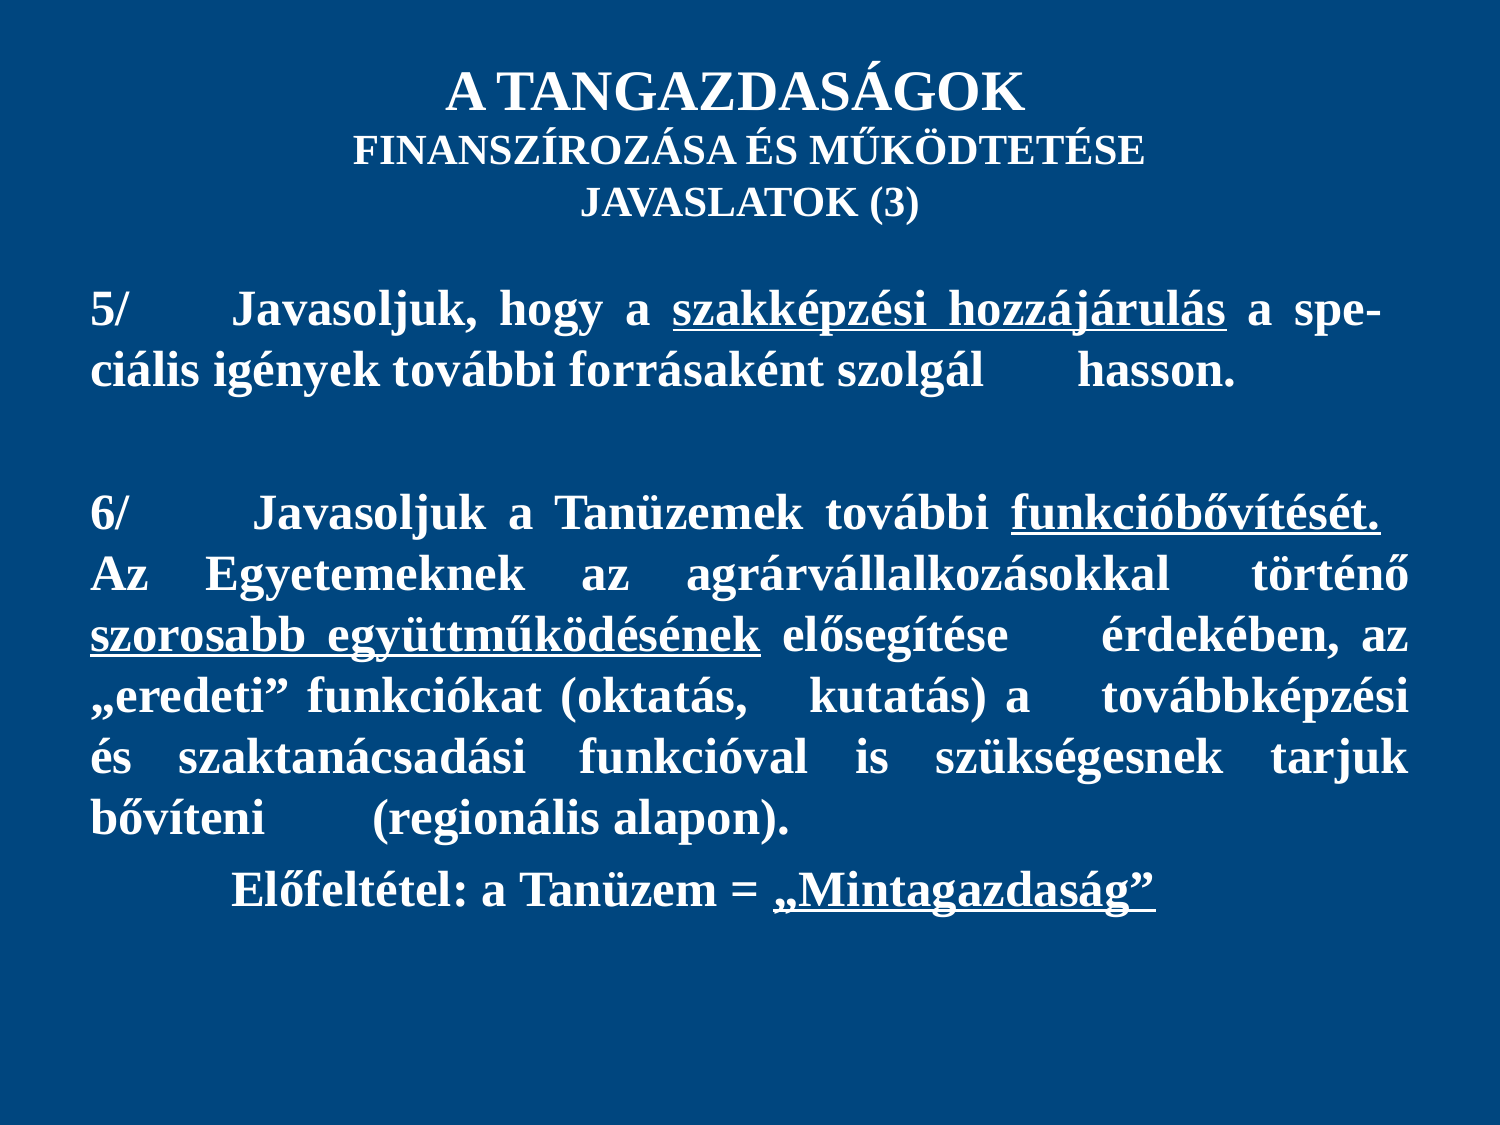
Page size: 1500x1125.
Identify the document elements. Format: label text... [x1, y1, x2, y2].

list 5/ Javasoljuk, hogy a szakképzési hozzájárulás a spe- ciális igények további forrásaként szolgál hasson. 6/ Javasoljuk a Tanüzemek további funkcióbővítését. Az Egyetemeknek az agrárvállalkozásokkal történő szorosabb együttműködésének elősegítése érdekében, az „eredeti” funkciókat (oktatás, kutatás) a továbbképzési és szaktanácsadási funkcióval is szükségesnek tarjuk bővíteni (regionális alapon). Előfeltétel: a Tanüzem = „Mintagazdaság” [75, 267, 1425, 1010]
title A TANGAZDASÁGOK FINANSZÍROZÁSA ÉS MŰKÖDTETÉSE JAVASLATOK (3) [75, 45, 1425, 233]
